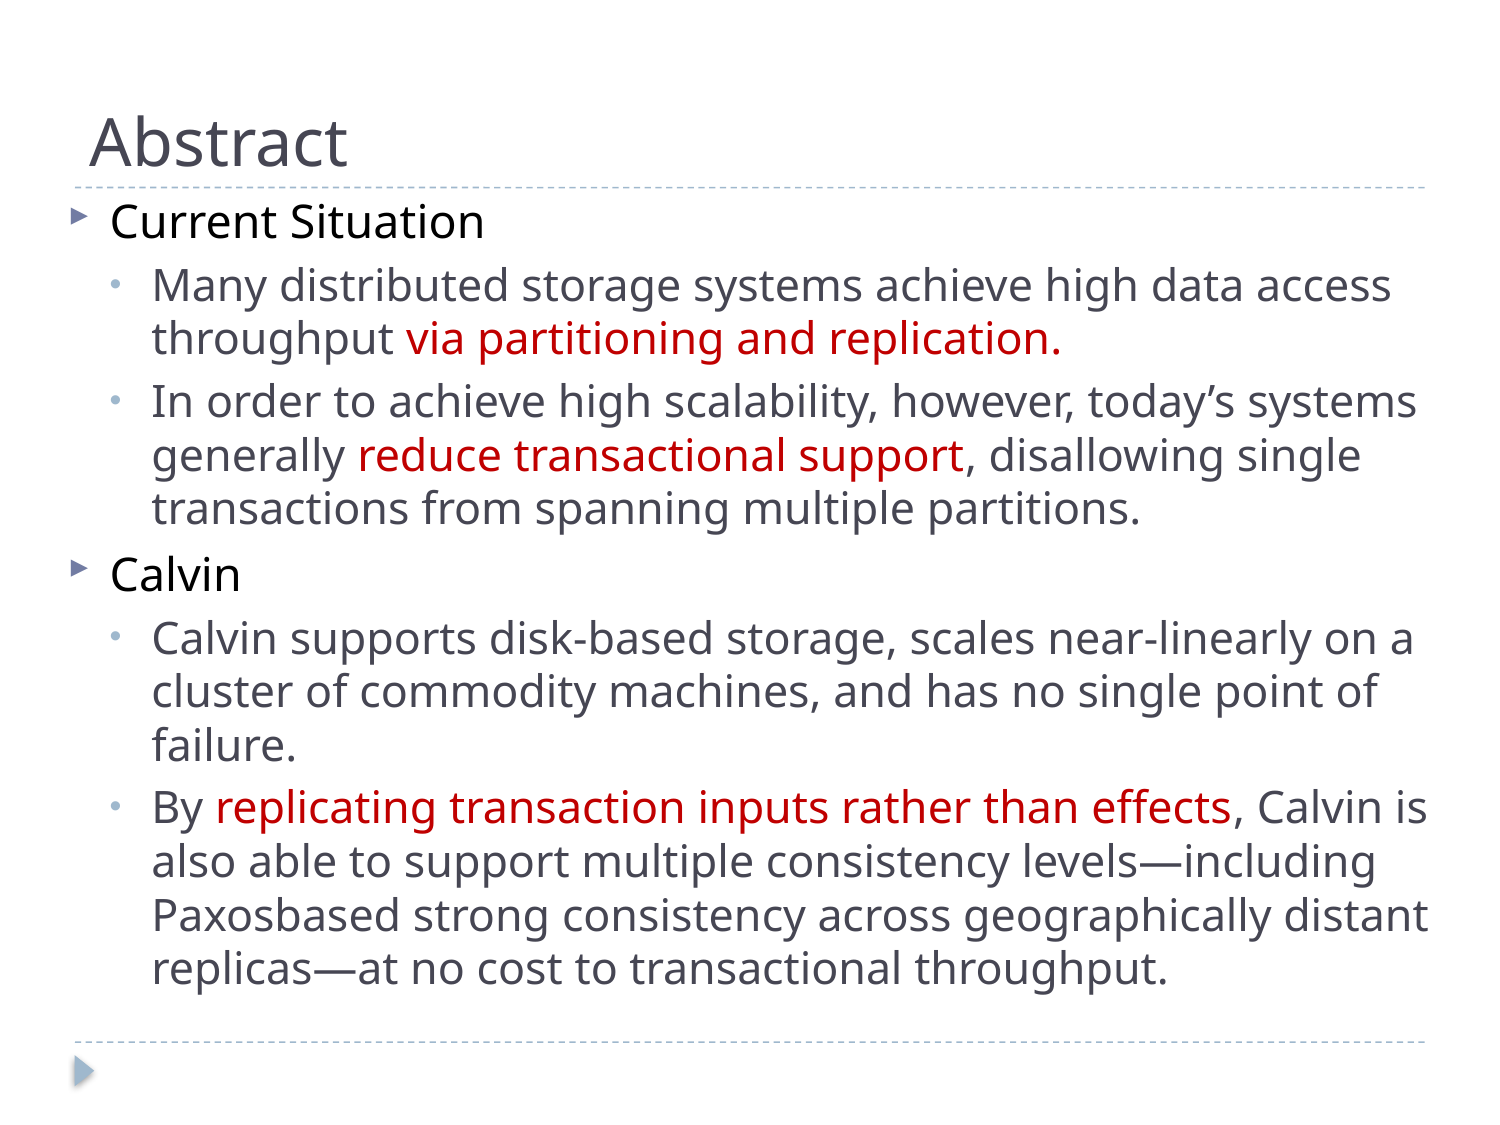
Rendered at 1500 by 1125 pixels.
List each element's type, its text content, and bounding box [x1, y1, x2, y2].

title Abstract [75, 24, 1425, 184]
list Current Situation Many distributed storage systems achieve high data access throughput via partitioning and replication. In order to achieve high scalability, however, today’s systems generally reduce transactional support, disallowing single transactions from spanning multiple partitions. Calvin Calvin supports disk-based storage, scales near-linearly on a cluster of commodity machines, and has no single point of failure. By replicating transaction inputs rather than effects, Calvin is also able to support multiple consistency levels—including Paxosbased strong consistency across geographically distant replicas—at no cost to transactional throughput. [53, 184, 1447, 1035]
